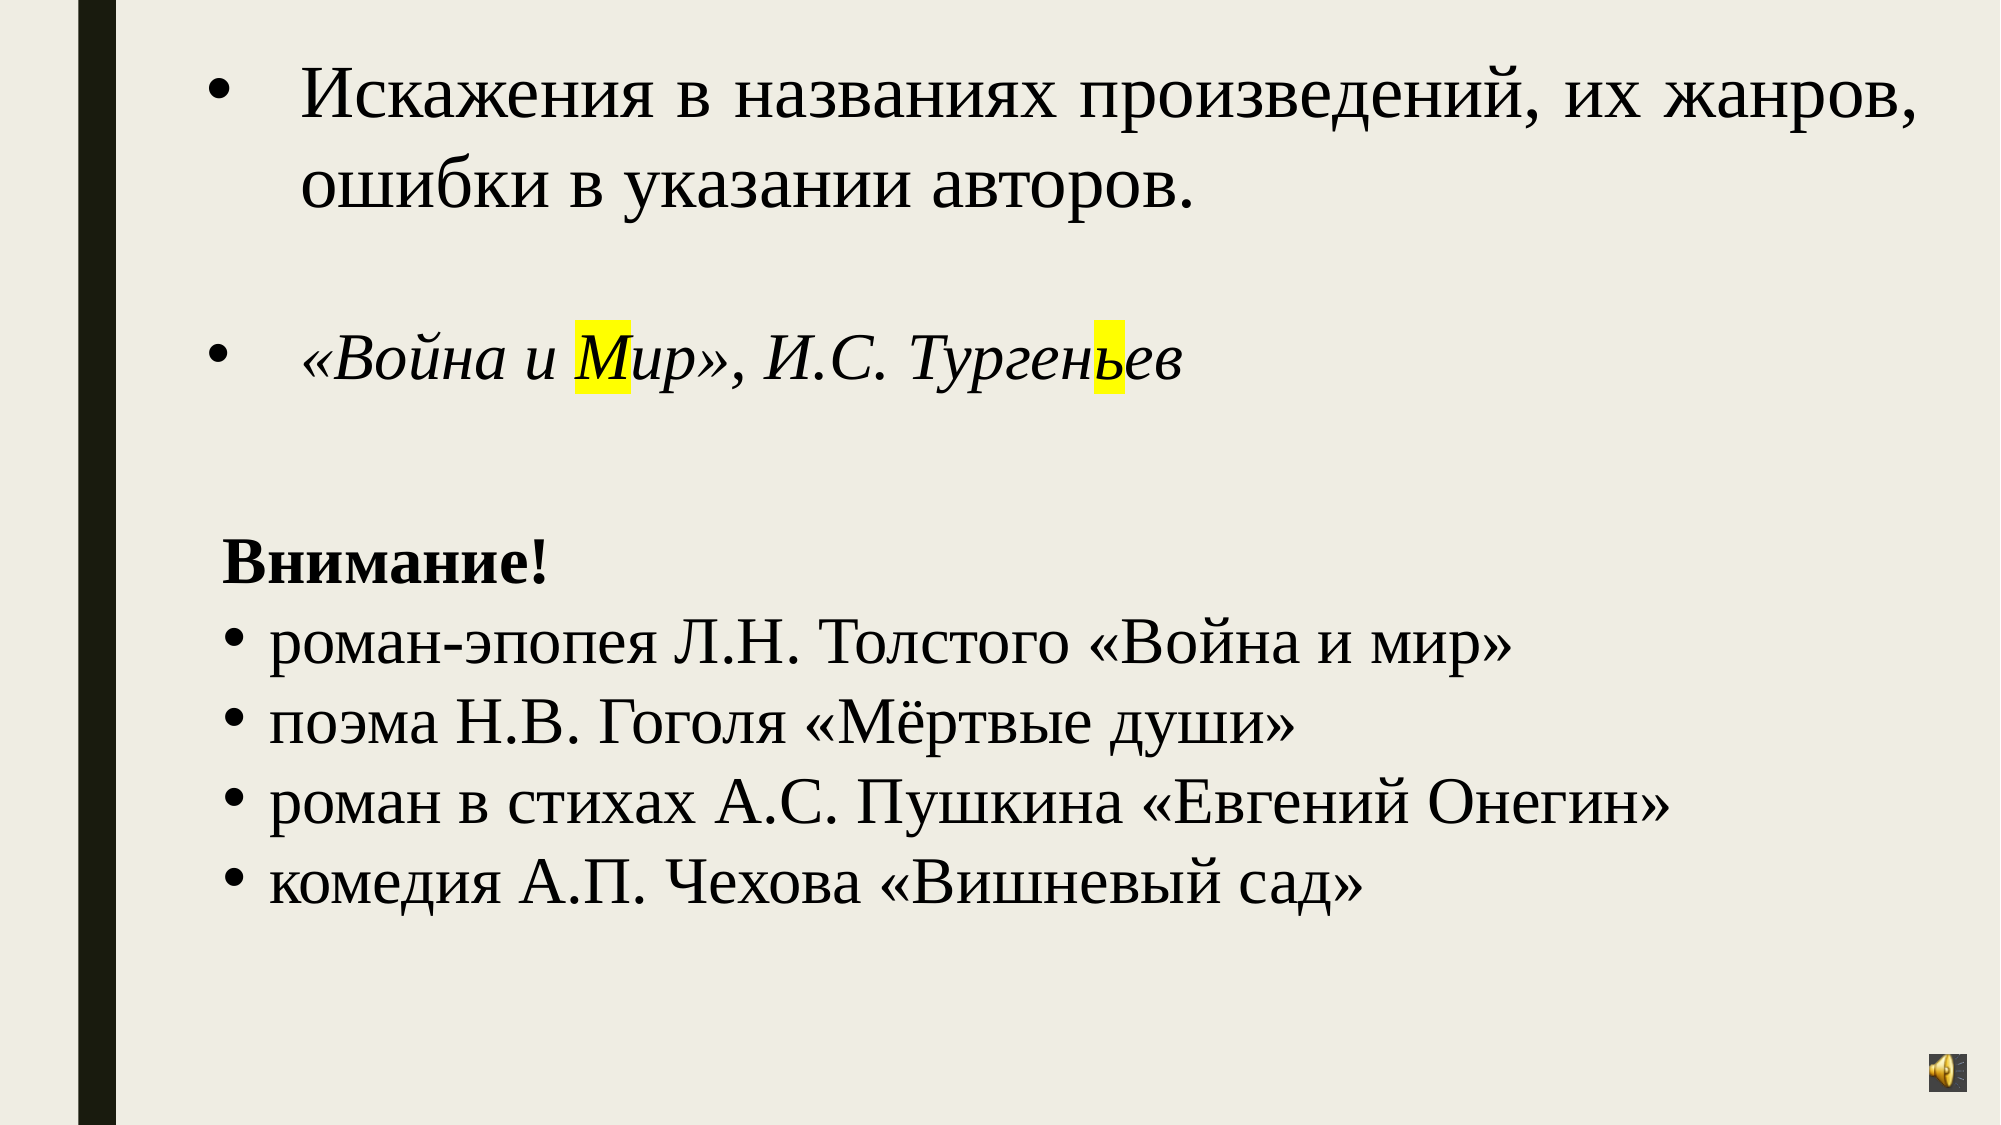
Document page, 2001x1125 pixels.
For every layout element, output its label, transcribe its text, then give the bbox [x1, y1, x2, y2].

picture [1927, 1052, 1968, 1093]
text_box Искажения в названиях произведений, их жанров, ошибки в указании авторов. «Война и Мир», И.С. Тургеньев [191, 35, 1936, 400]
text_box Внимание! роман-эпопея Л.Н. Толстого «Война и мир» поэма Н.В. Гоголя «Мёртвые души» роман в стихах А.С. Пушкина «Евгений Онегин» комедия А.П. Чехова «Вишневый сад» [207, 509, 2000, 1014]
